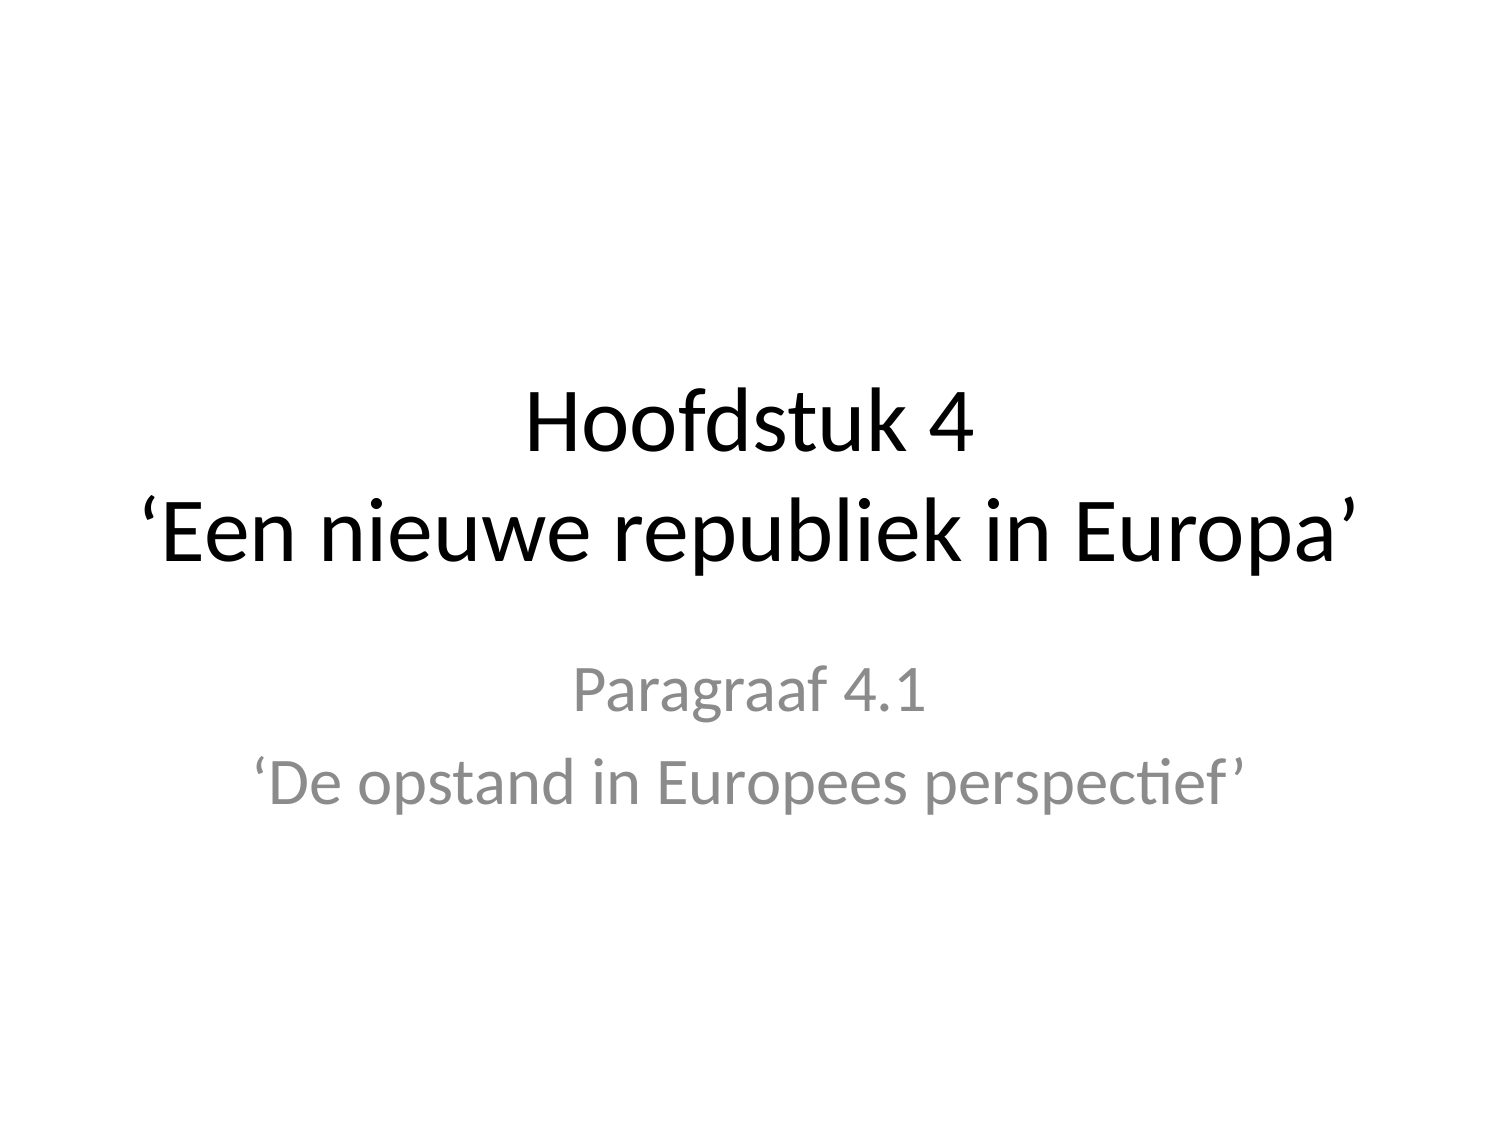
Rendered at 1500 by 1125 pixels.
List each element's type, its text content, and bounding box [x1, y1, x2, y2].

subtitle Paragraaf 4.1 ‘De opstand in Europees perspectief’ [225, 637, 1275, 925]
title Hoofdstuk 4 ‘Een nieuwe republiek in Europa’ [112, 349, 1388, 591]
